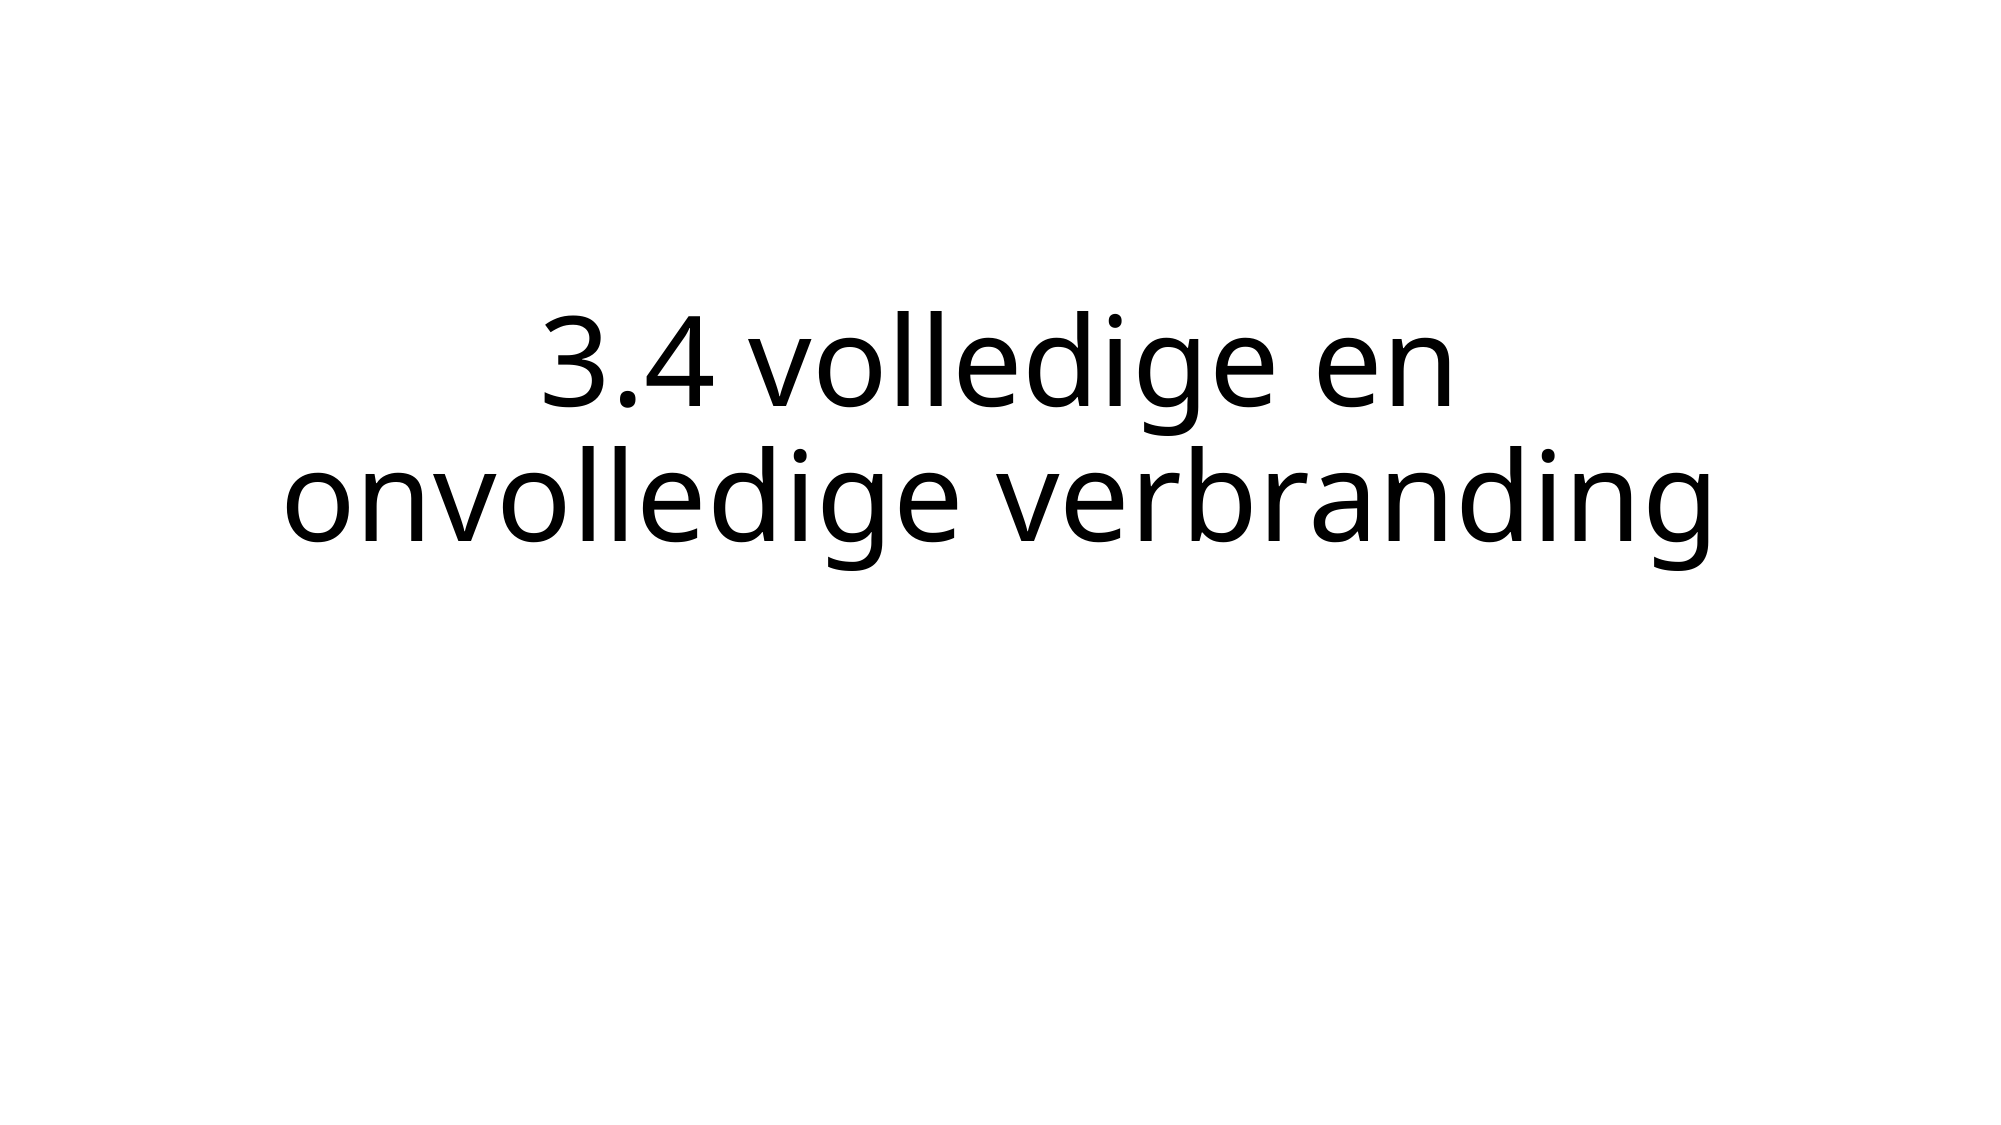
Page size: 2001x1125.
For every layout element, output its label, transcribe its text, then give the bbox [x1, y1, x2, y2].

title 3.4 volledige en onvolledige verbranding [249, 184, 1750, 576]
